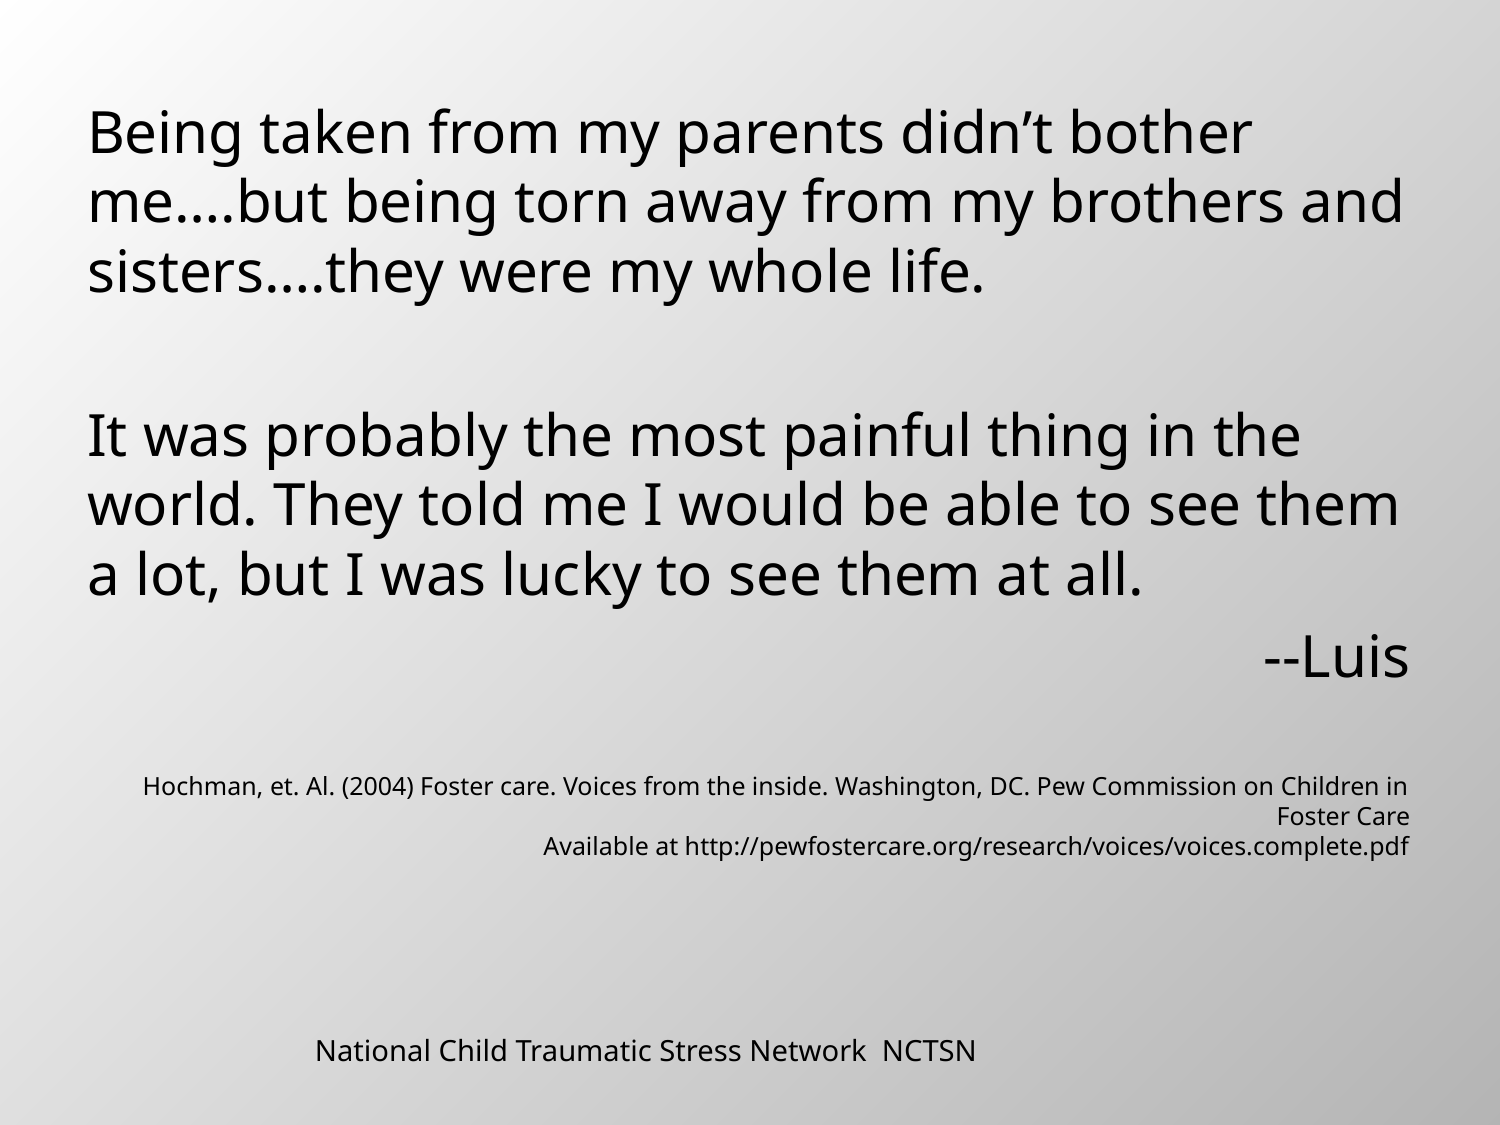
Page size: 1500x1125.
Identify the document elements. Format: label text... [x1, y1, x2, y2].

list Being taken from my parents didn’t bother me….but being torn away from my brothers and sisters….they were my whole life. It was probably the most painful thing in the world. They told me I would be able to see them a lot, but I was lucky to see them at all. --Luis Hochman, et. Al. (2004) Foster care. Voices from the inside. Washington, DC. Pew Commission on Children in Foster Care Available at http://pewfostercare.org/research/voices/voices.complete.pdf [50, 87, 1425, 938]
text_box National Child Traumatic Stress Network NCTSN [299, 1024, 1125, 1075]
